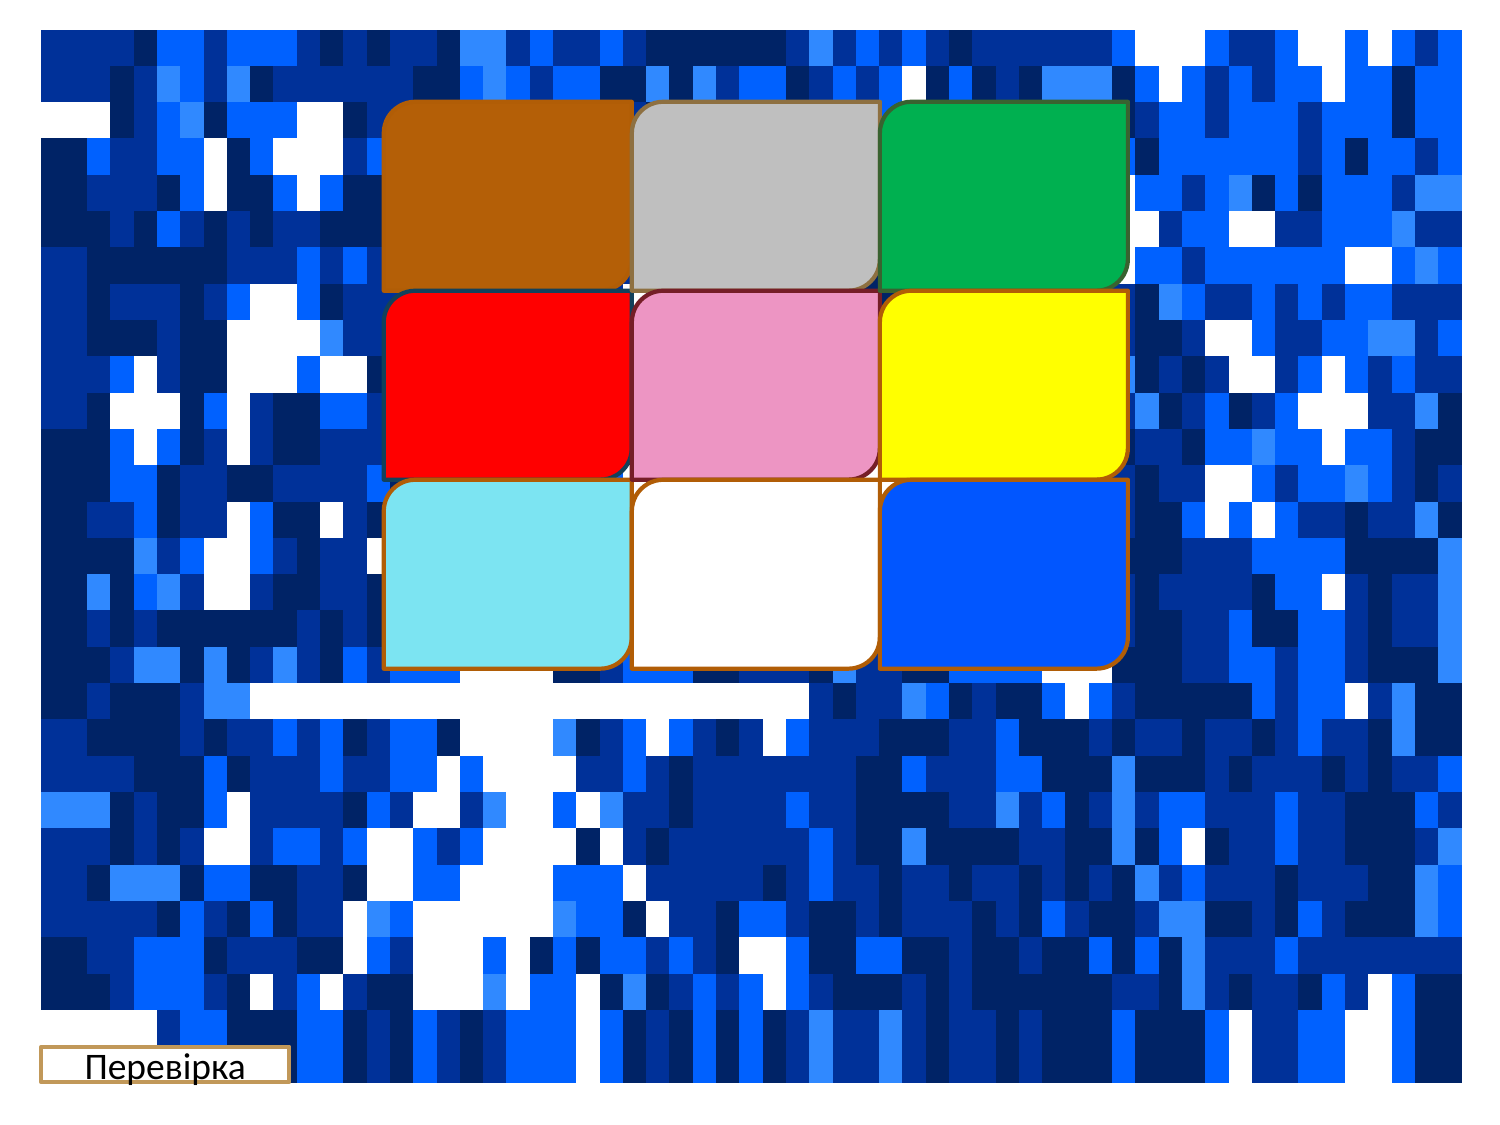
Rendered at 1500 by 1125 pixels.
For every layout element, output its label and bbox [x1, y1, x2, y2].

text_box [40, 30, 1462, 1083]
